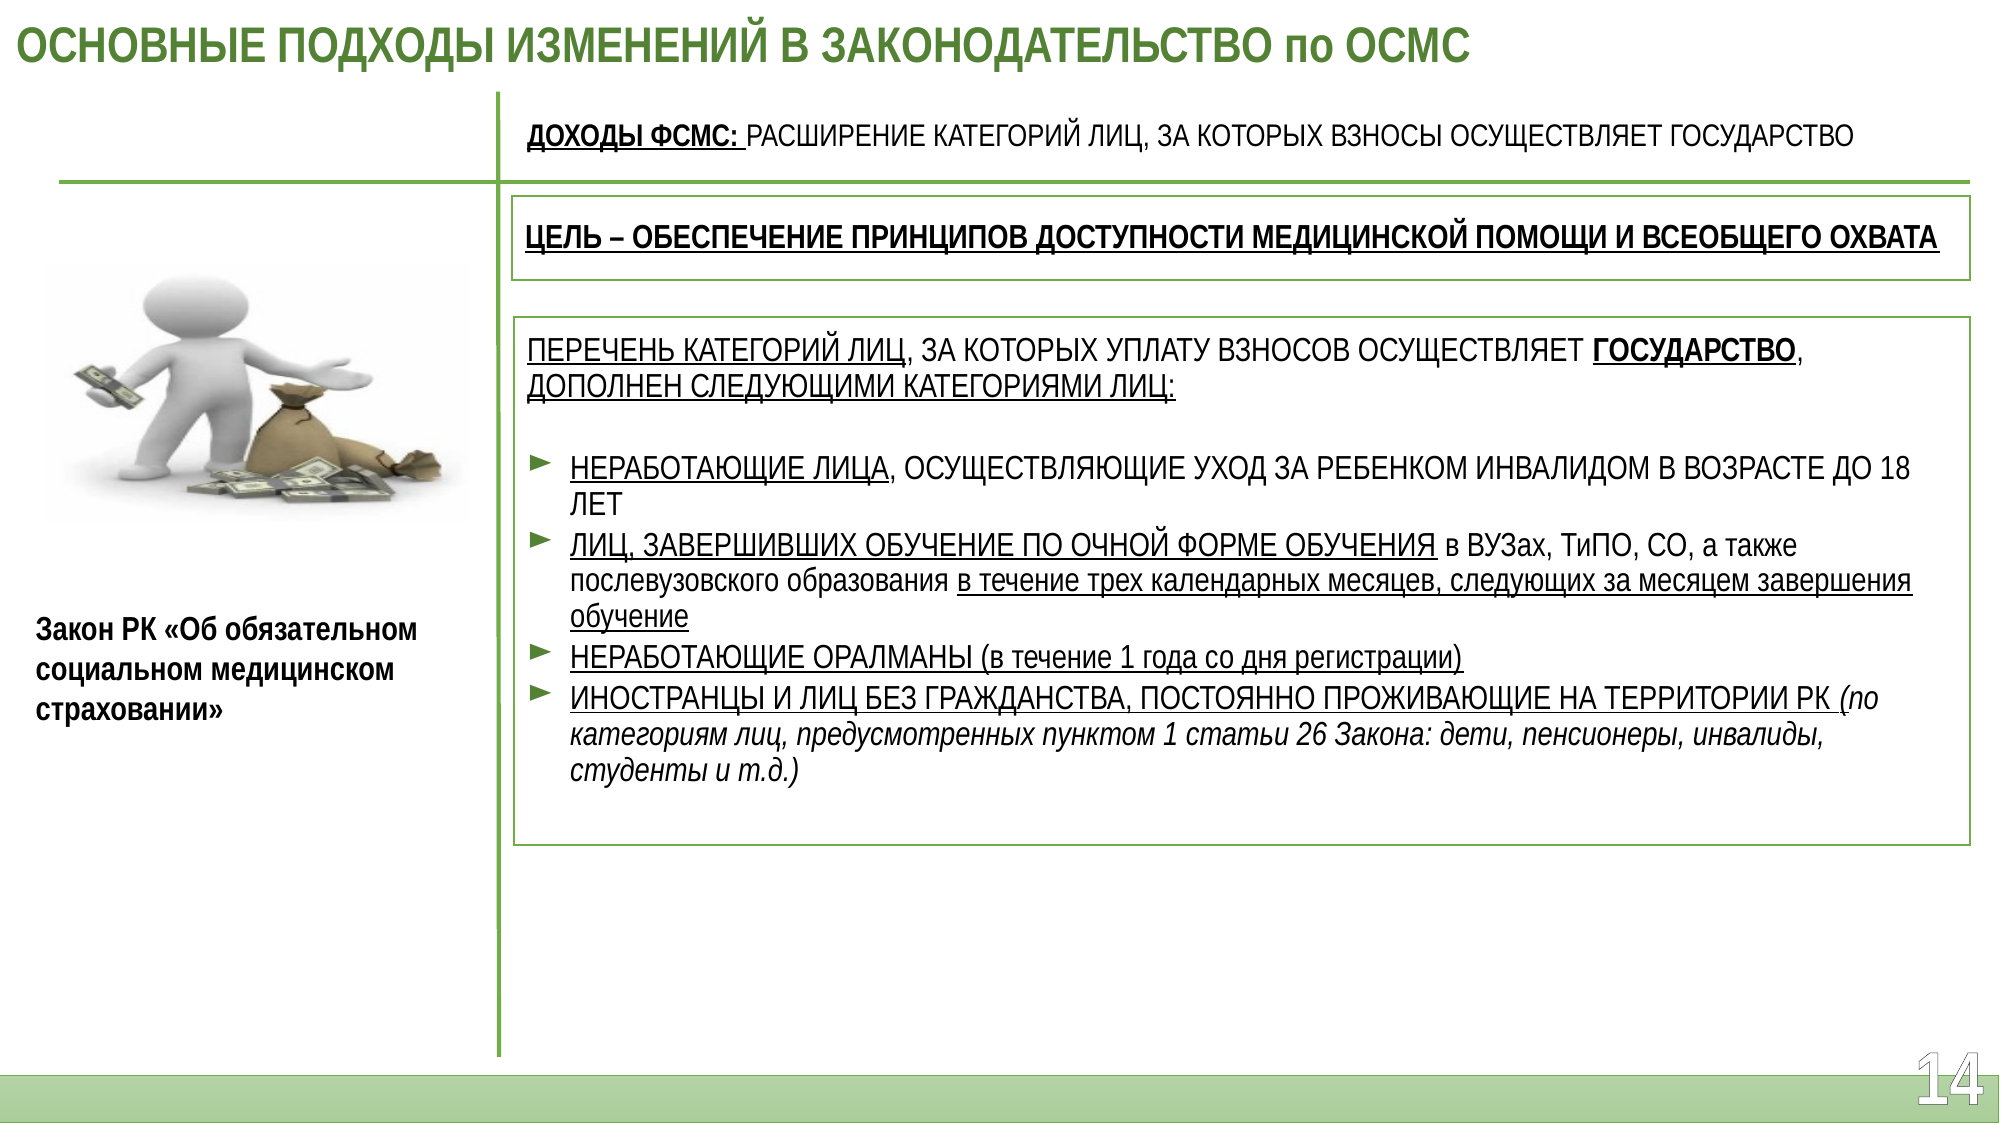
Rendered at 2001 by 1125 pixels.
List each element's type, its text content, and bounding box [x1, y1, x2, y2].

slide_number 14 [1883, 1044, 1999, 1105]
text_box ЦЕЛЬ – ОБЕСПЕЧЕНИЕ ПРИНЦИПОВ ДОСТУПНОСТИ МЕДИЦИНСКОЙ ПОМОЩИ И ВСЕОБЩЕГО ОХВАТА [511, 195, 1971, 281]
text_box ПЕРЕЧЕНЬ КАТЕГОРИЙ ЛИЦ, ЗА КОТОРЫХ УПЛАТУ ВЗНОСОВ ОСУЩЕСТВЛЯЕТ ГОСУДАРСТВО, ДОПОЛНЕН СЛЕДУЮЩИМИ КАТЕГОРИЯМИ ЛИЦ: НЕРАБОТАЮЩИЕ ЛИЦА, ОСУЩЕСТВЛЯЮЩИЕ УХОД ЗА РЕБЕНКОМ ИНВАЛИДОМ В ВОЗРАСТЕ ДО 18 ЛЕТ ЛИЦ, ЗАВЕРШИВШИХ ОБУЧЕНИЕ ПО ОЧНОЙ ФОРМЕ ОБУЧЕНИЯ в ВУЗах, ТиПО, СО, а также послевузовского образования в течение трех календарных месяцев, следующих за месяцем завершения обучение НЕРАБОТАЮЩИЕ ОРАЛМАНЫ (в течение 1 года со дня регистрации) ИНОСТРАНЦЫ И ЛИЦ БЕЗ ГРАЖДАНСТВА, ПОСТОЯННО ПРОЖИВАЮЩИЕ НА ТЕРРИТОРИИ РК (по категориям лиц, предусмотренных пунктом 1 статьи 26 Закона: дети, пенсионеры, инвалиды, студенты и т.д.) [513, 316, 1971, 846]
text_box ОСНОВНЫЕ ПОДХОДЫ ИЗМЕНЕНИЙ В ЗАКОНОДАТЕЛЬСТВО по ОСМС [1, 5, 1826, 80]
picture [47, 263, 469, 522]
text_box [0, 1075, 1999, 1123]
text_box Закон РК «Об обязательном социальном медицинском страховании» [20, 599, 469, 735]
text_box ДОХОДЫ ФСМС: РАСШИРЕНИЕ КАТЕГОРИЙ ЛИЦ, ЗА КОТОРЫХ ВЗНОСЫ ОСУЩЕСТВЛЯЕТ ГОСУДАРСТВО [512, 107, 1999, 161]
